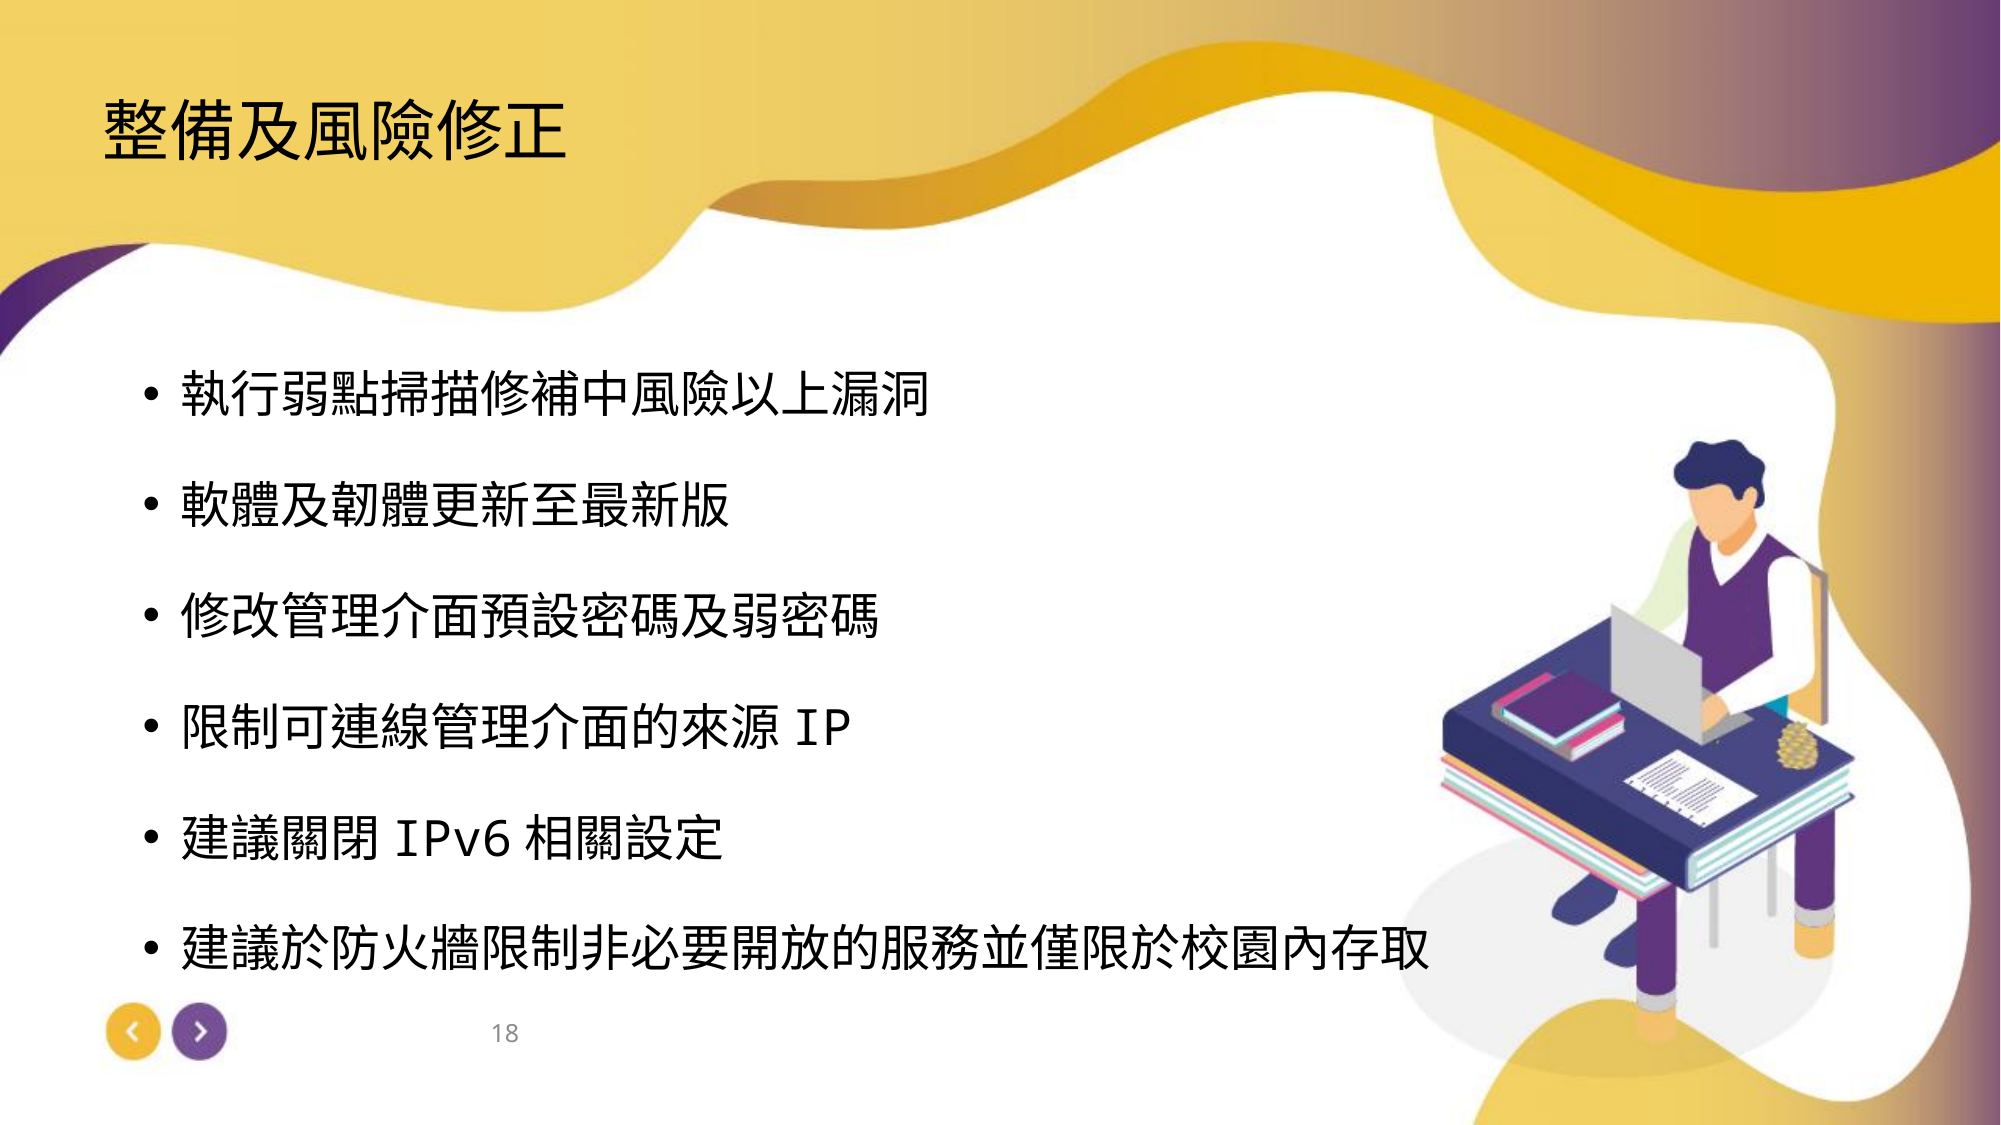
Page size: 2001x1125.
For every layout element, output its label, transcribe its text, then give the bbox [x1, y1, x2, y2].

list 執行弱點掃描修補中風險以上漏洞 軟體及韌體更新至最新版 修改管理介面預設密碼及弱密碼 限制可連線管理介面的來源IP 建議關閉IPv6相關設定 建議於防火牆限制非必要開放的服務並僅限於校園內存取 [128, 325, 1563, 978]
picture [0, 0, 2001, 1125]
list 整備及風險修正 [87, 90, 761, 170]
